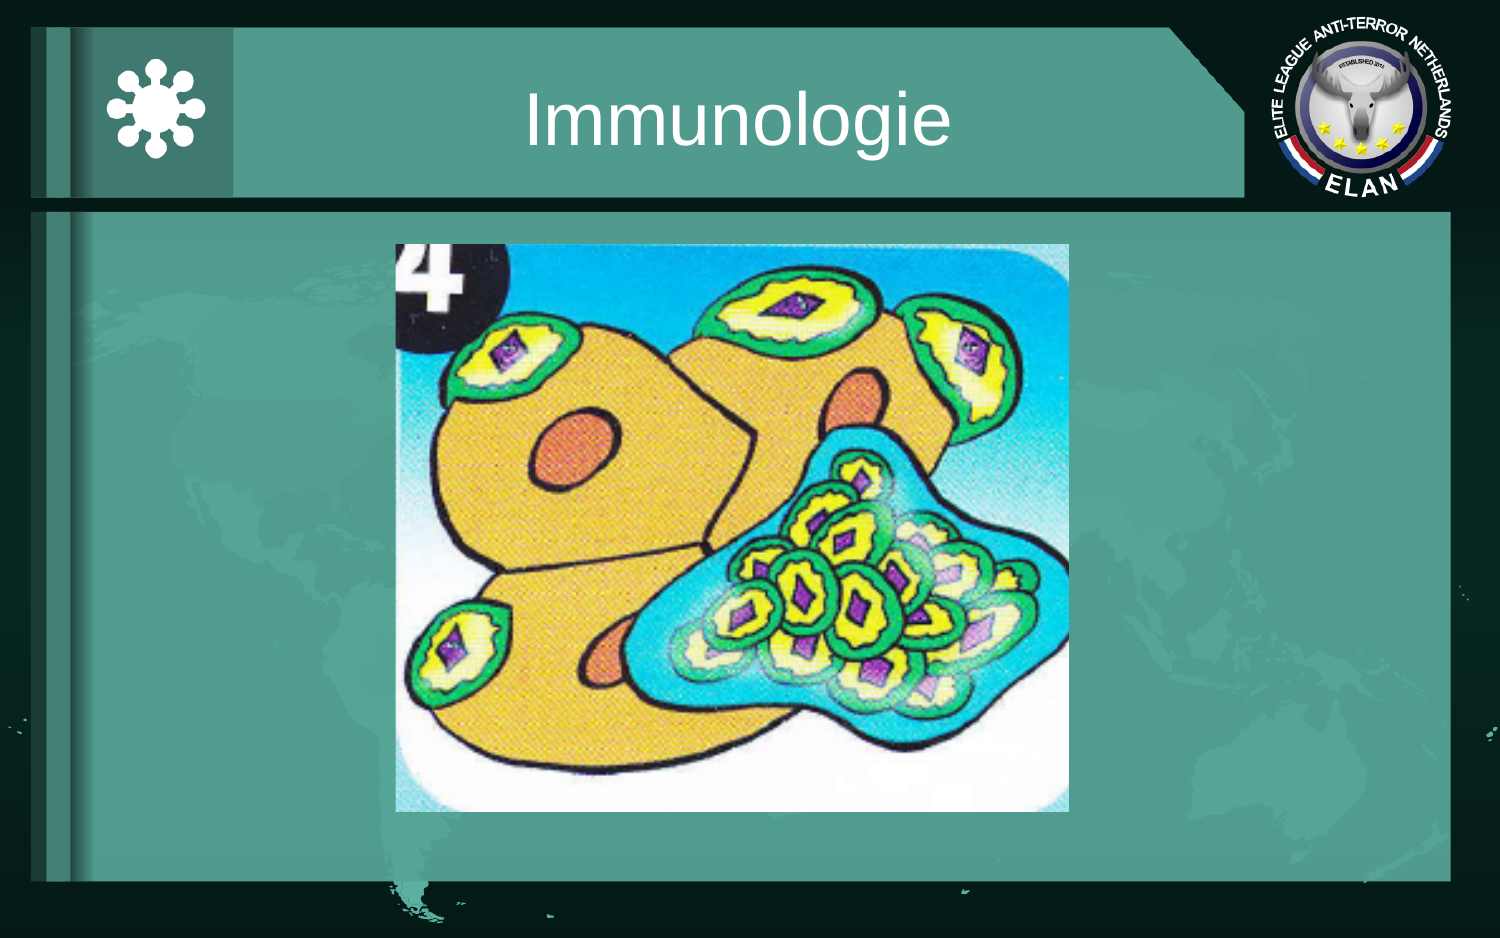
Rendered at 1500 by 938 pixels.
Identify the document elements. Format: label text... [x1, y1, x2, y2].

title Immunologie [230, 37, 1247, 194]
picture [0, 0, 1500, 938]
